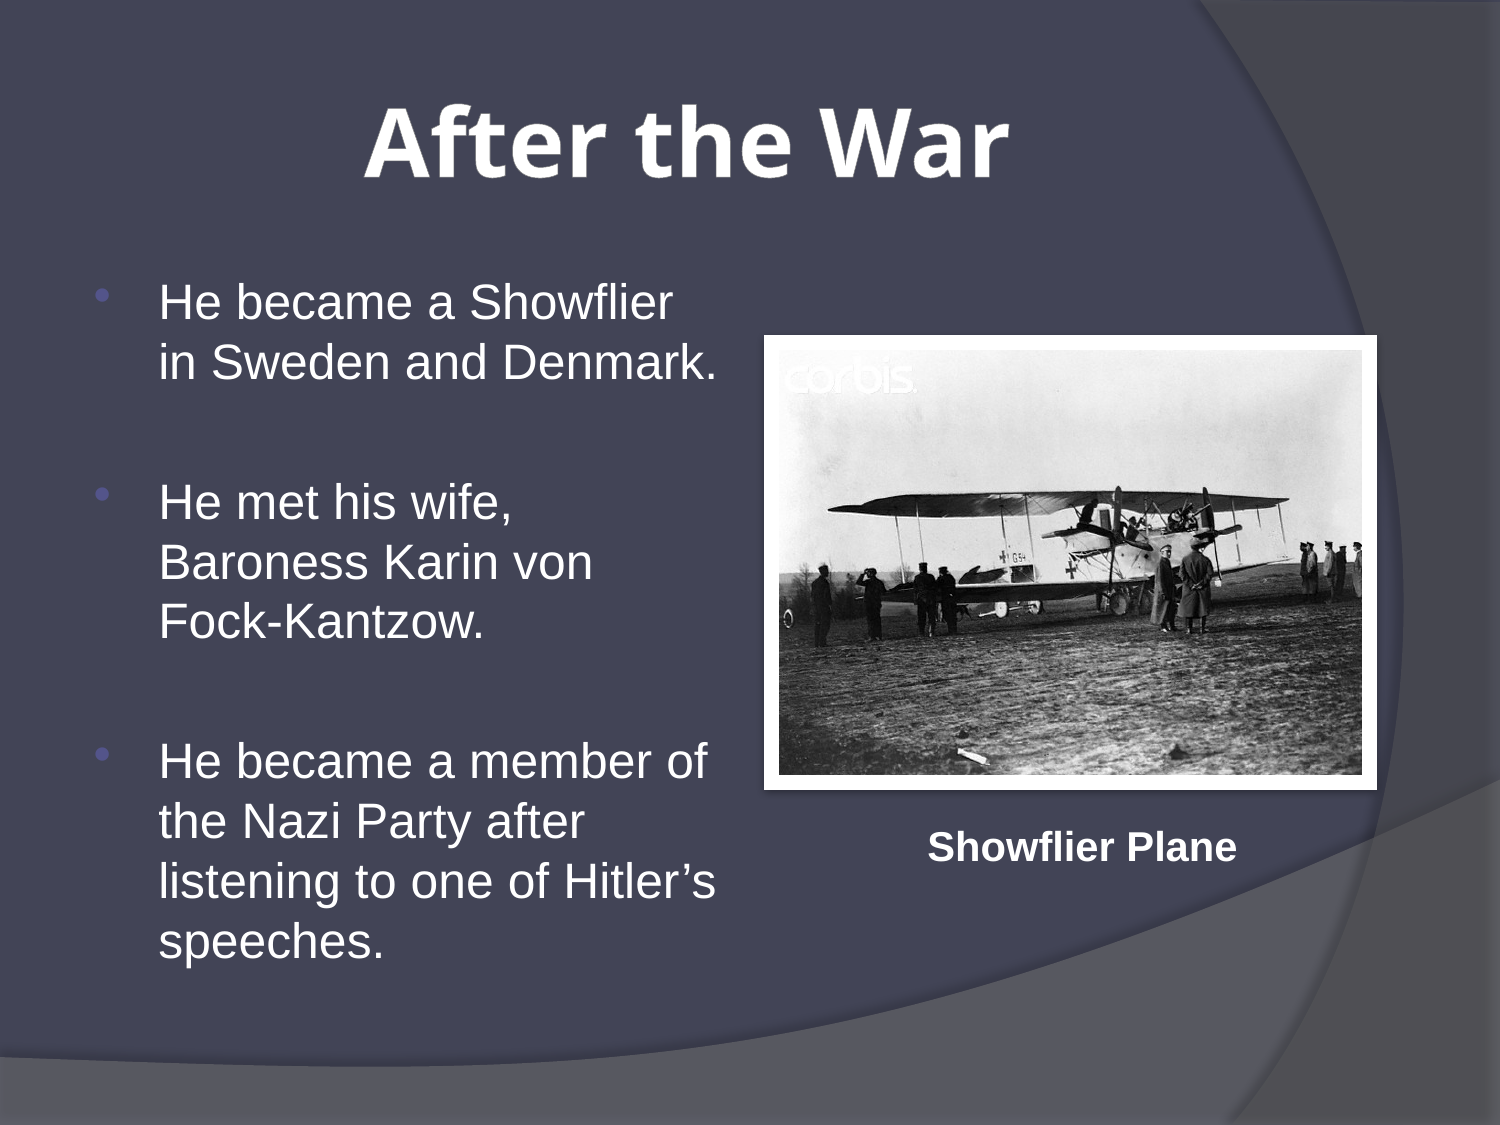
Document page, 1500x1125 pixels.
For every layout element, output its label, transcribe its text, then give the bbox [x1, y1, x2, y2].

text_box Showflier Plane [912, 812, 1288, 878]
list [778, 349, 1363, 776]
list He became a Showflier in Sweden and Denmark. He met his wife, Baroness Karin von Fock-Kantzow. He became a member of the Nazi Party after listening to one of Hitler’s speeches. [75, 262, 738, 1005]
title After the War [75, 45, 1300, 233]
